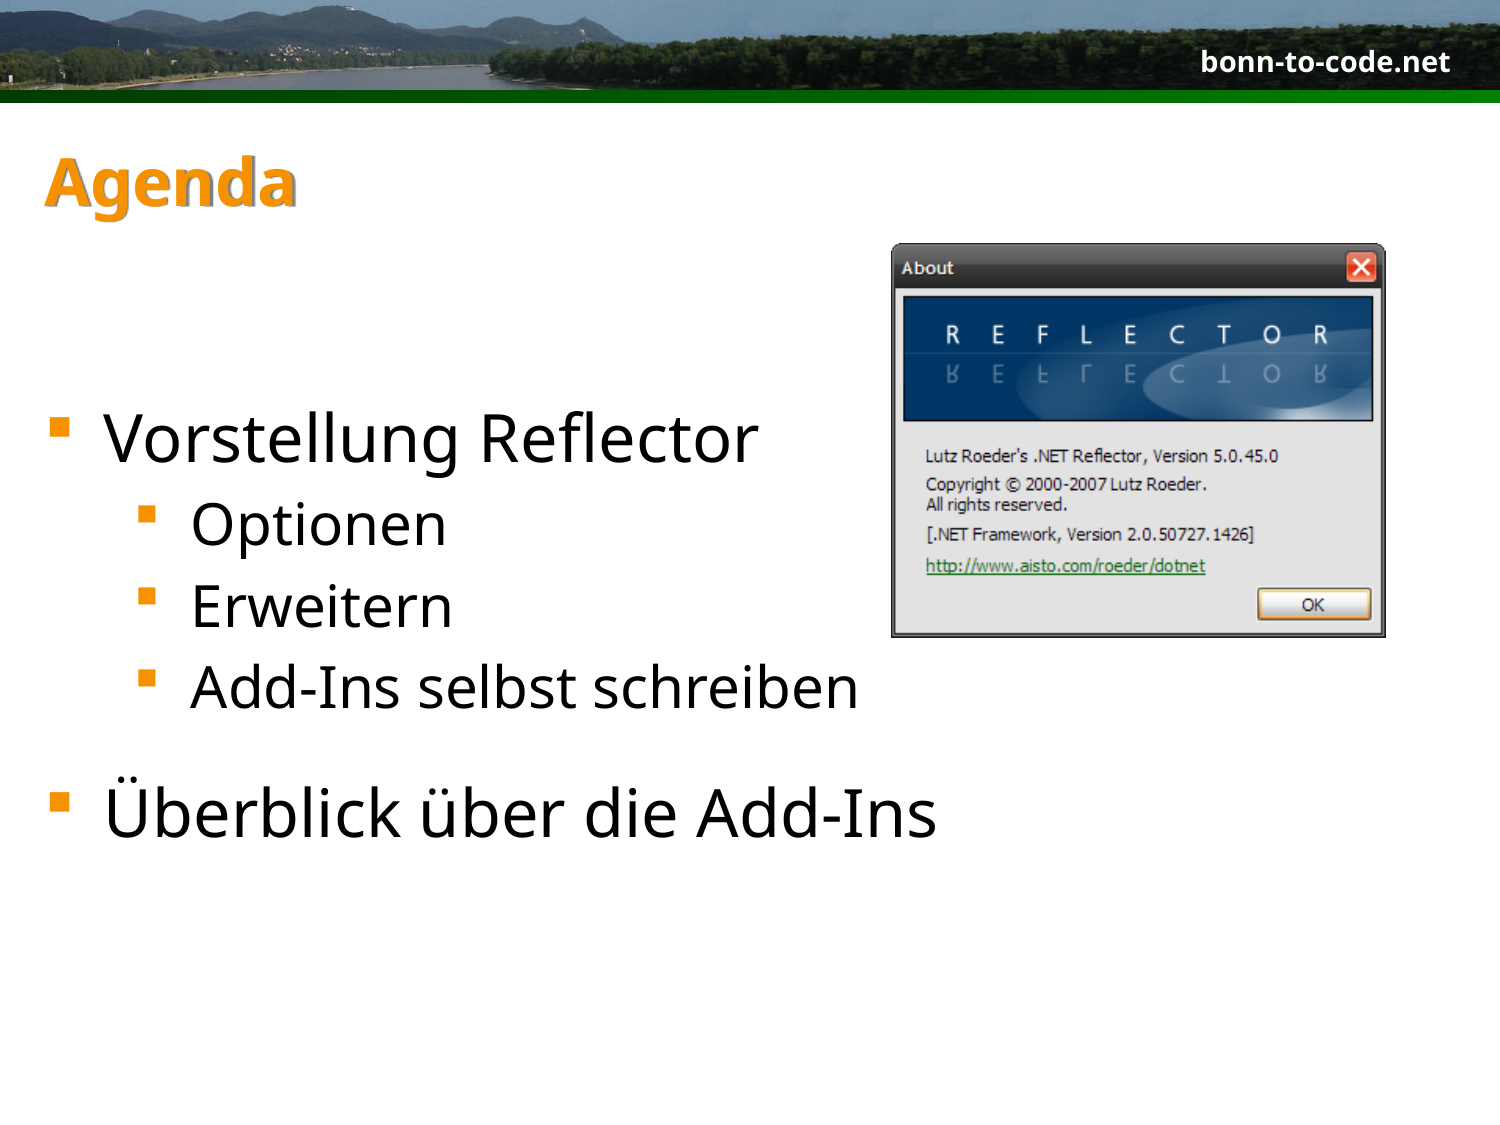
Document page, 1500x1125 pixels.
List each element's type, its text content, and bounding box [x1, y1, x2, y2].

picture [0, 0, 1500, 90]
picture [891, 243, 1386, 638]
title Agenda [29, 101, 1471, 257]
list Vorstellung Reflector Optionen Erweitern Add-Ins selbst schreiben Überblick über die Add-Ins [29, 257, 1471, 1114]
